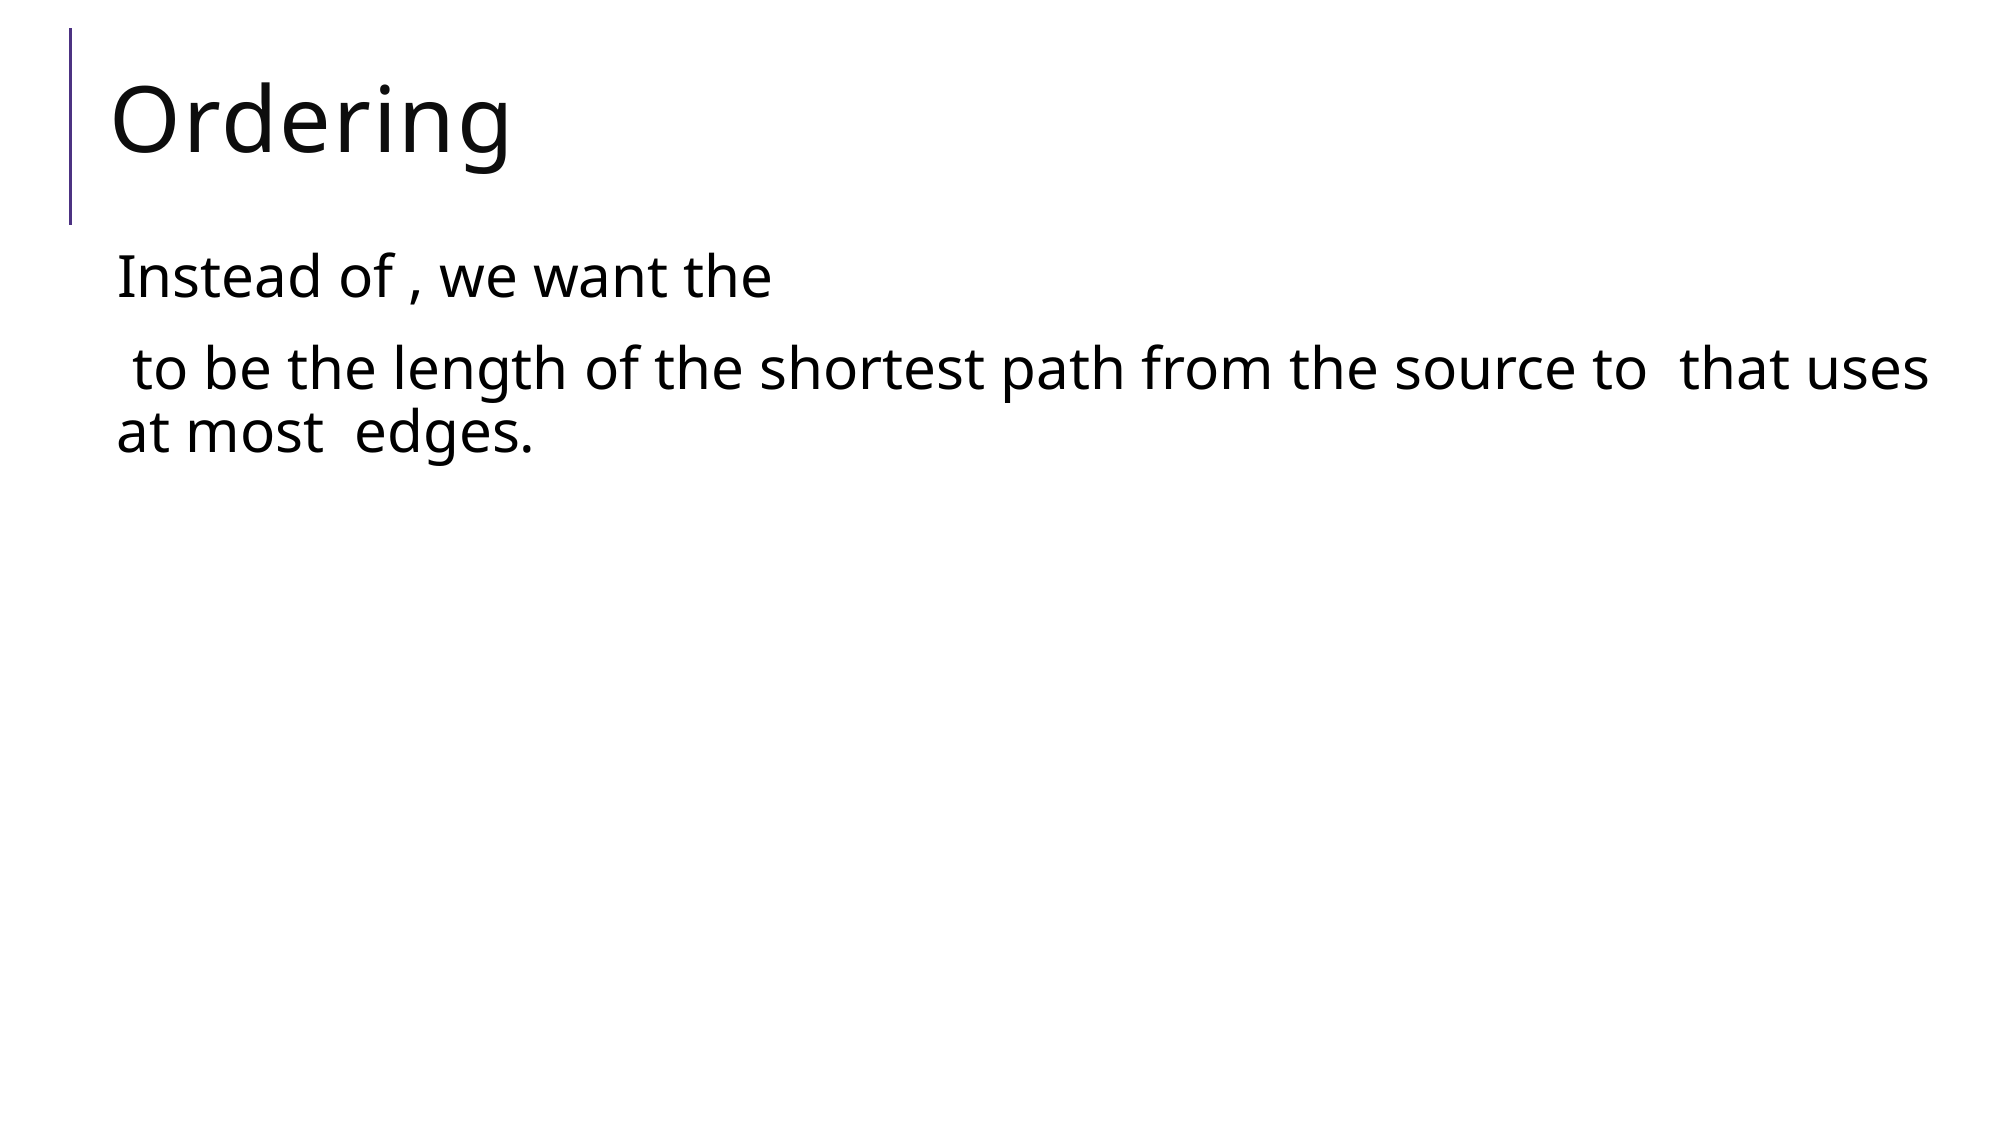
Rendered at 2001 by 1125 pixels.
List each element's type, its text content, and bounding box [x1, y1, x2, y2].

title Ordering [94, 43, 1930, 210]
